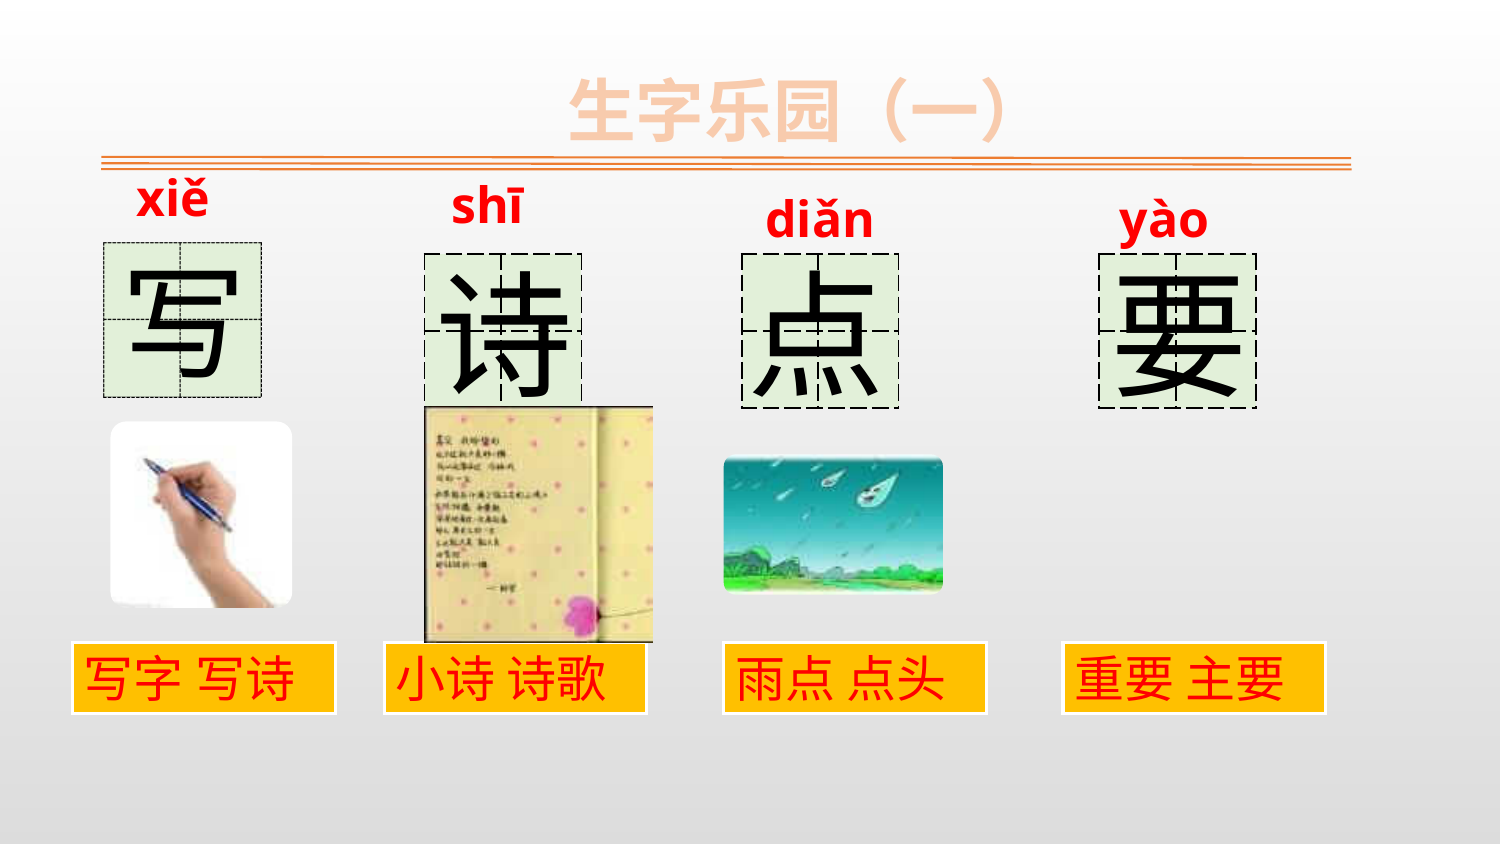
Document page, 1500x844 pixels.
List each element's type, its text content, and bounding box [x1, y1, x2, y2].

text_box 写字 写诗 [71, 641, 337, 715]
text_box yào [1108, 181, 1221, 253]
picture [424, 406, 653, 643]
text_box 诗 [424, 243, 607, 406]
text_box xiě [125, 170, 222, 233]
text_box diǎn [753, 181, 887, 253]
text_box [101, 156, 1352, 170]
text_box 重要 主要 [1061, 641, 1327, 715]
text_box 写 [110, 238, 293, 400]
text_box 生字乐园（一） [555, 62, 1060, 156]
picture [723, 454, 943, 595]
picture [110, 421, 293, 608]
text_box 小诗 诗歌 [383, 641, 648, 715]
text_box 雨点 点头 [722, 641, 988, 715]
text_box 点 [735, 243, 918, 420]
picture [102, 241, 262, 398]
text_box shī [439, 170, 536, 239]
text_box 要 [1099, 243, 1282, 420]
